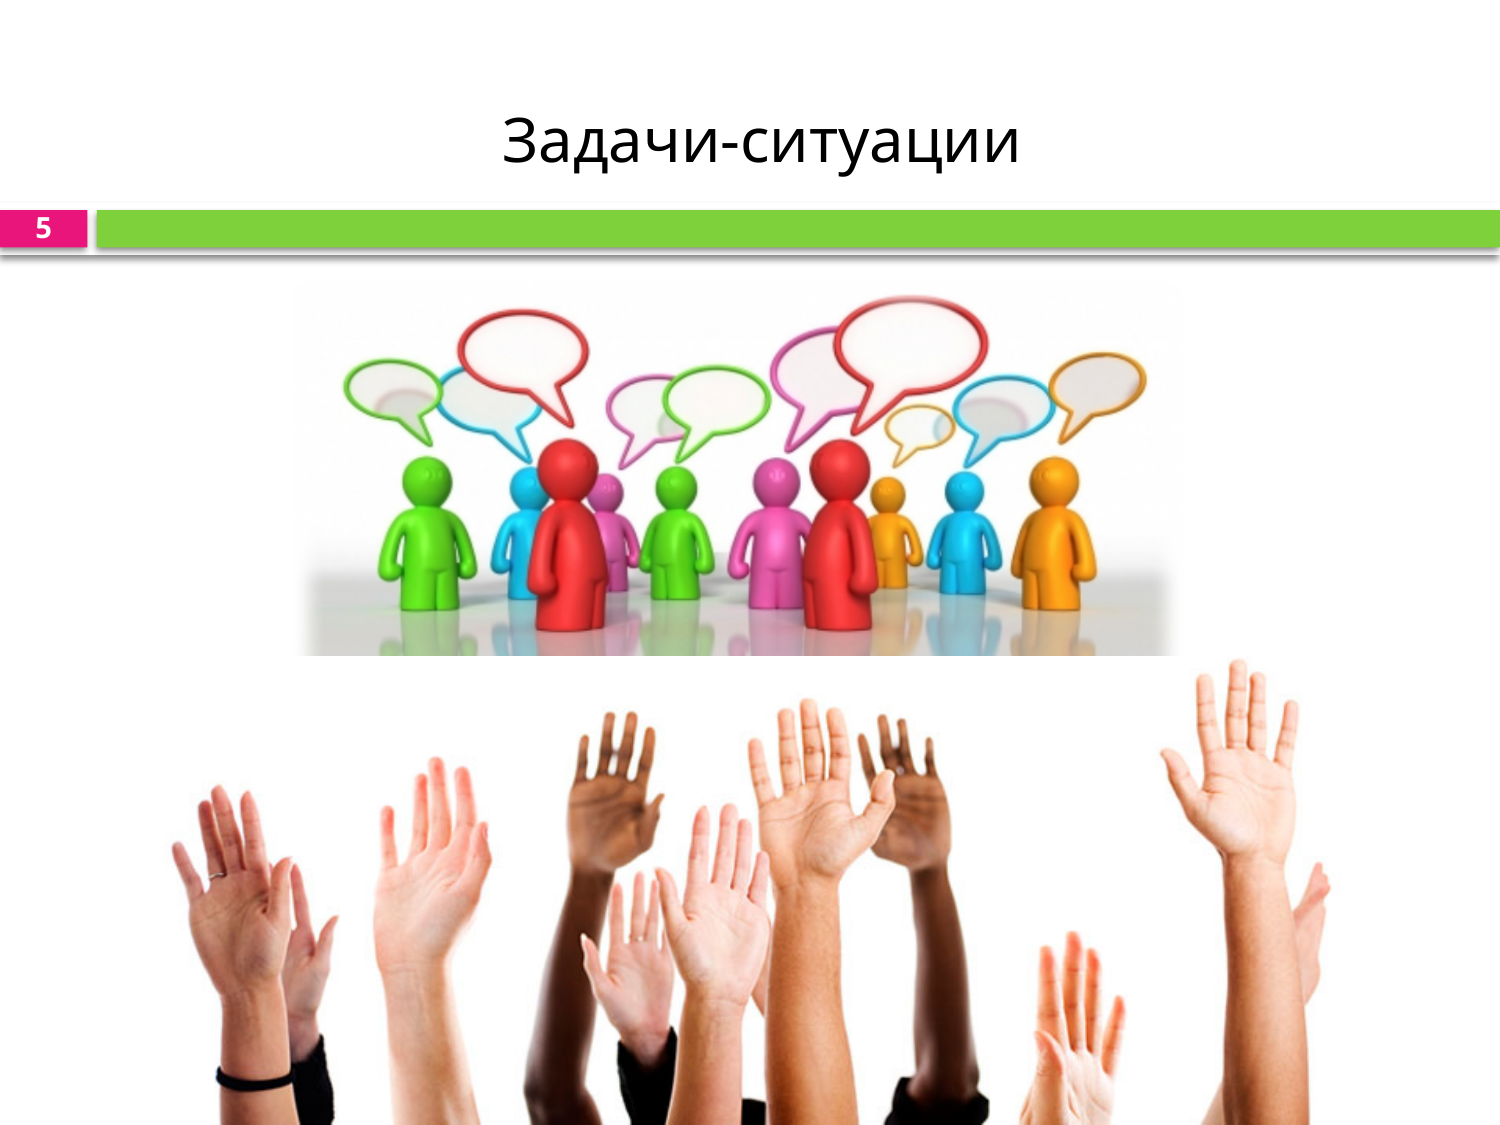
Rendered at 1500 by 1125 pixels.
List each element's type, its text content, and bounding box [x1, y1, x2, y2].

picture [152, 280, 1356, 1125]
slide_number 5 [0, 208, 88, 249]
title Задачи-ситуации [93, 93, 1432, 257]
